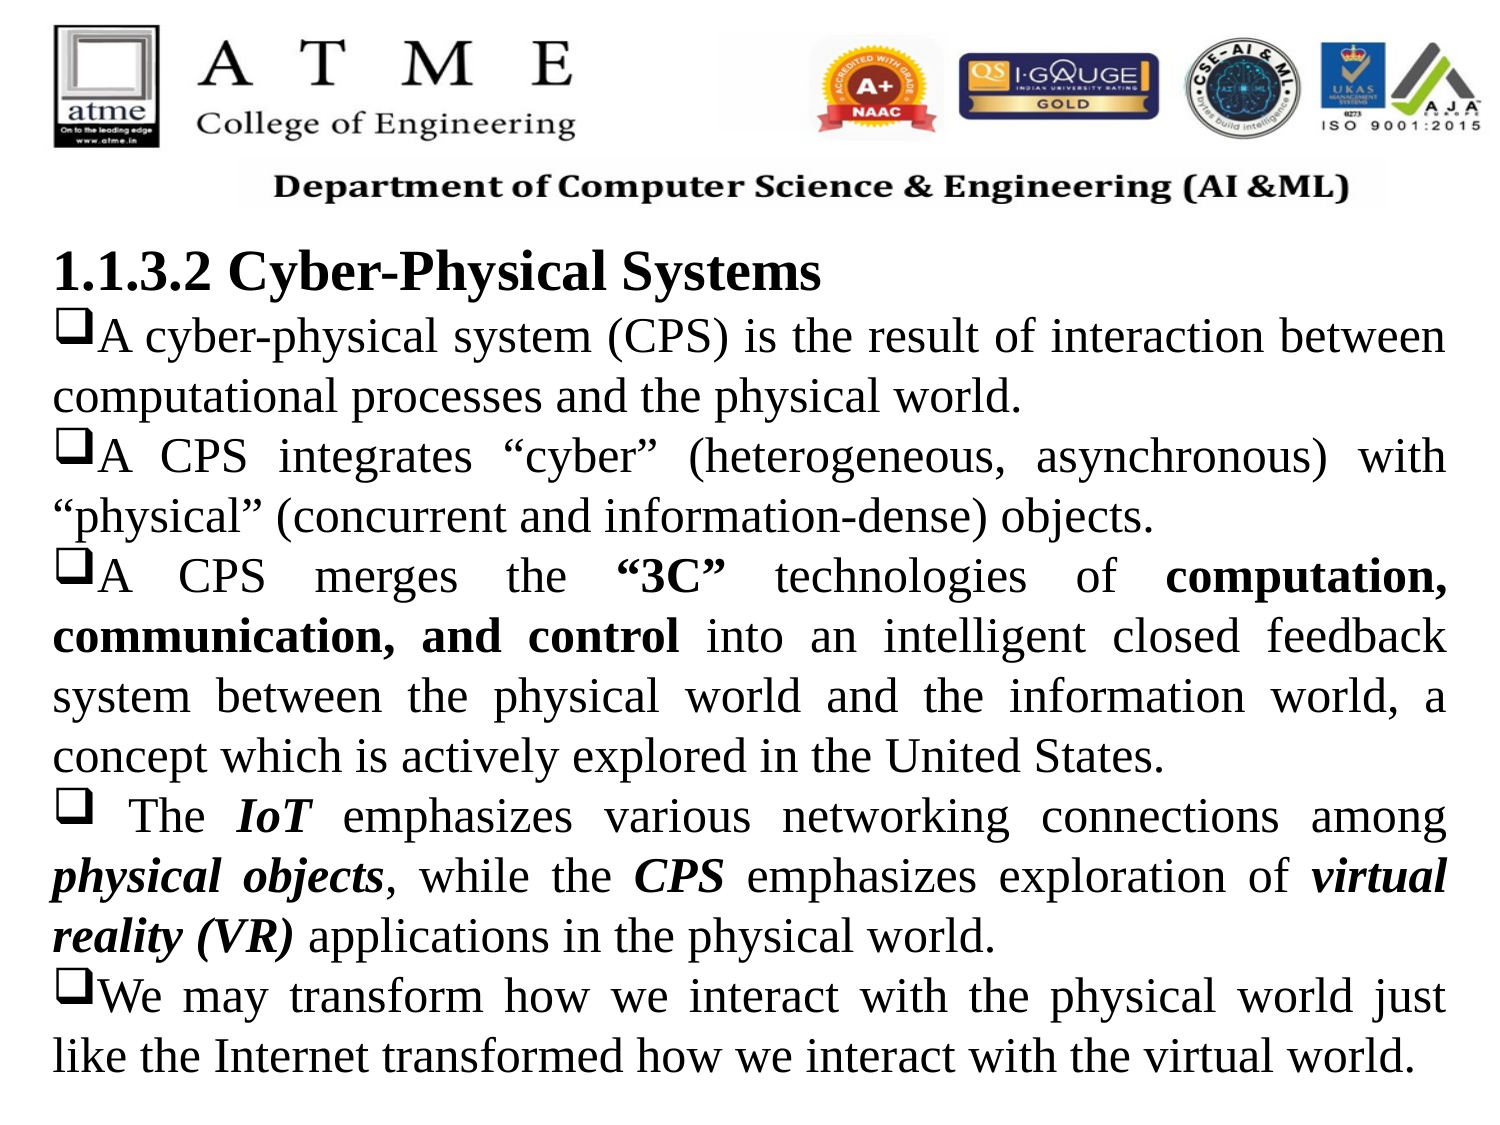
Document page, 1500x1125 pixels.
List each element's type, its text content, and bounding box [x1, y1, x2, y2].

picture [24, 0, 1500, 226]
text_box 1.1.3.2 Cyber-Physical Systems A cyber-physical system (CPS) is the result of interaction between computational processes and the physical world. A CPS integrates “cyber” (heterogeneous, asynchronous) with “physical” (concurrent and information-dense) objects. A CPS merges the “3C” technologies of computation, communication, and control into an intelligent closed feedback system between the physical world and the information world, a concept which is actively explored in the United States. The IoT emphasizes various networking connections among physical objects, while the CPS emphasizes exploration of virtual reality (VR) applications in the physical world. We may transform how we interact with the physical world just like the Internet transformed how we interact with the virtual world. [37, 234, 1463, 1090]
